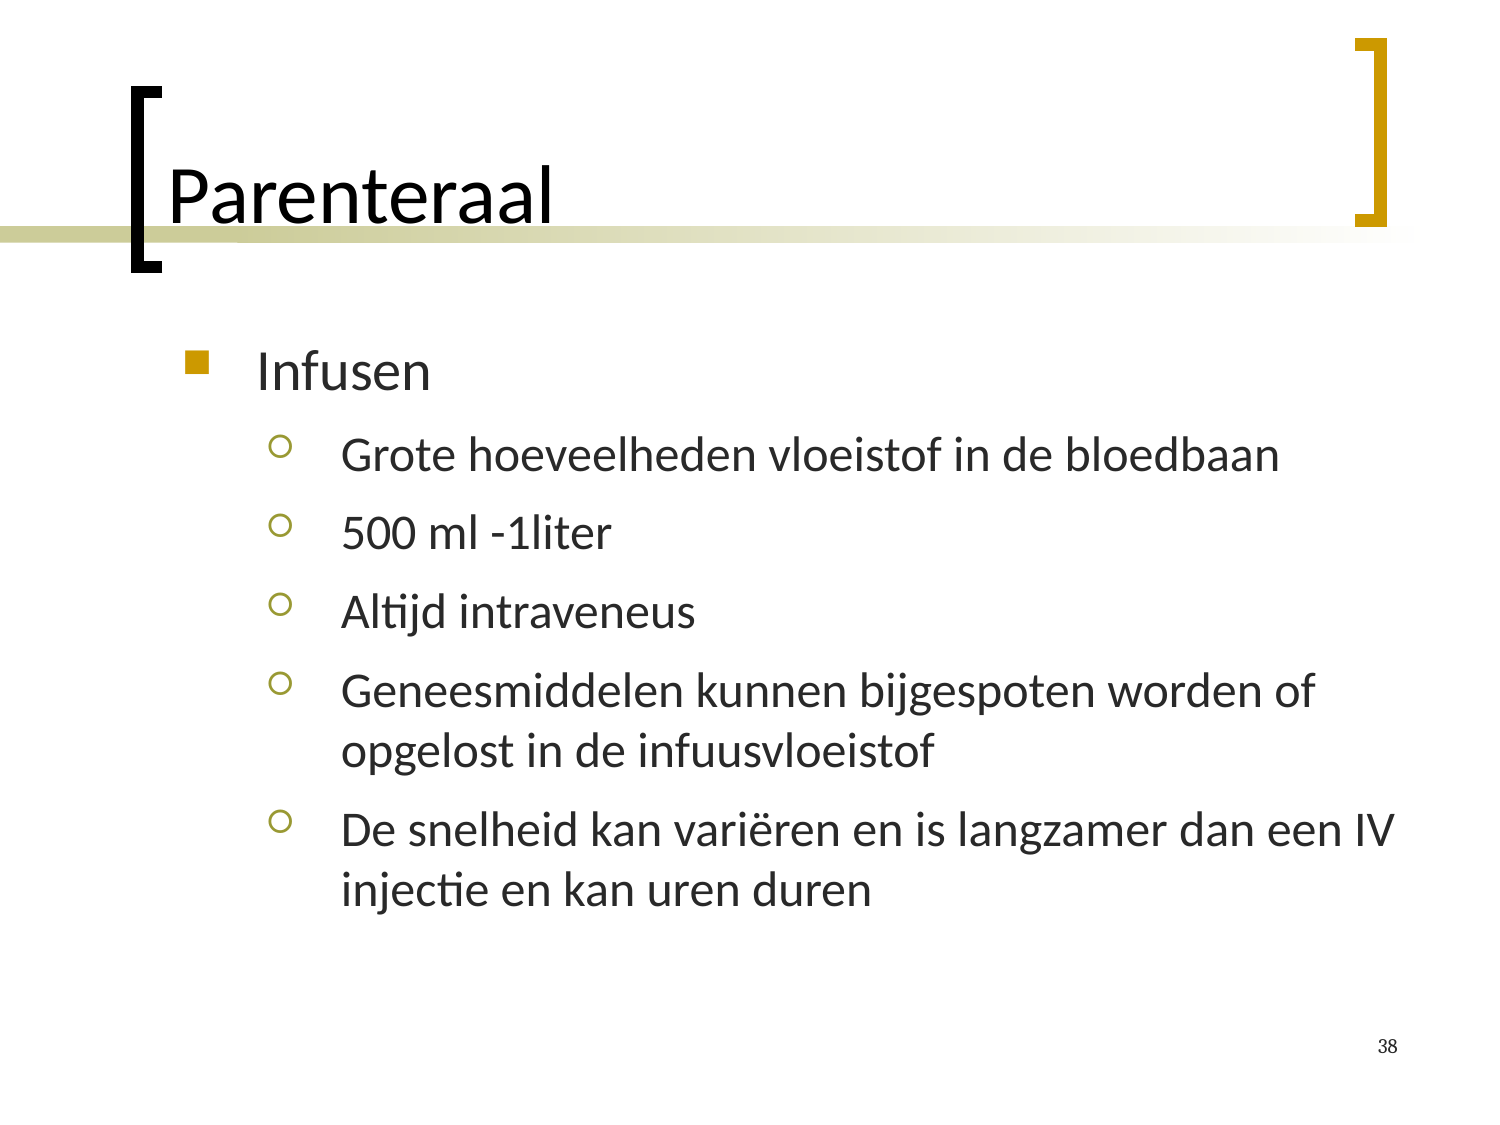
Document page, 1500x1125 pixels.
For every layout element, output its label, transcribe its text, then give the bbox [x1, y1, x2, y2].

title Parenteraal [152, 15, 1328, 248]
list Infusen Grote hoeveelheden vloeistof in de bloedbaan 500 ml -1liter Altijd intraveneus Geneesmiddelen kunnen bijgespoten worden of opgelost in de infuusvloeistof De snelheid kan variëren en is langzamer dan een IV injectie en kan uren duren [155, 324, 1413, 1000]
slide_number 38 [1099, 1024, 1413, 1101]
